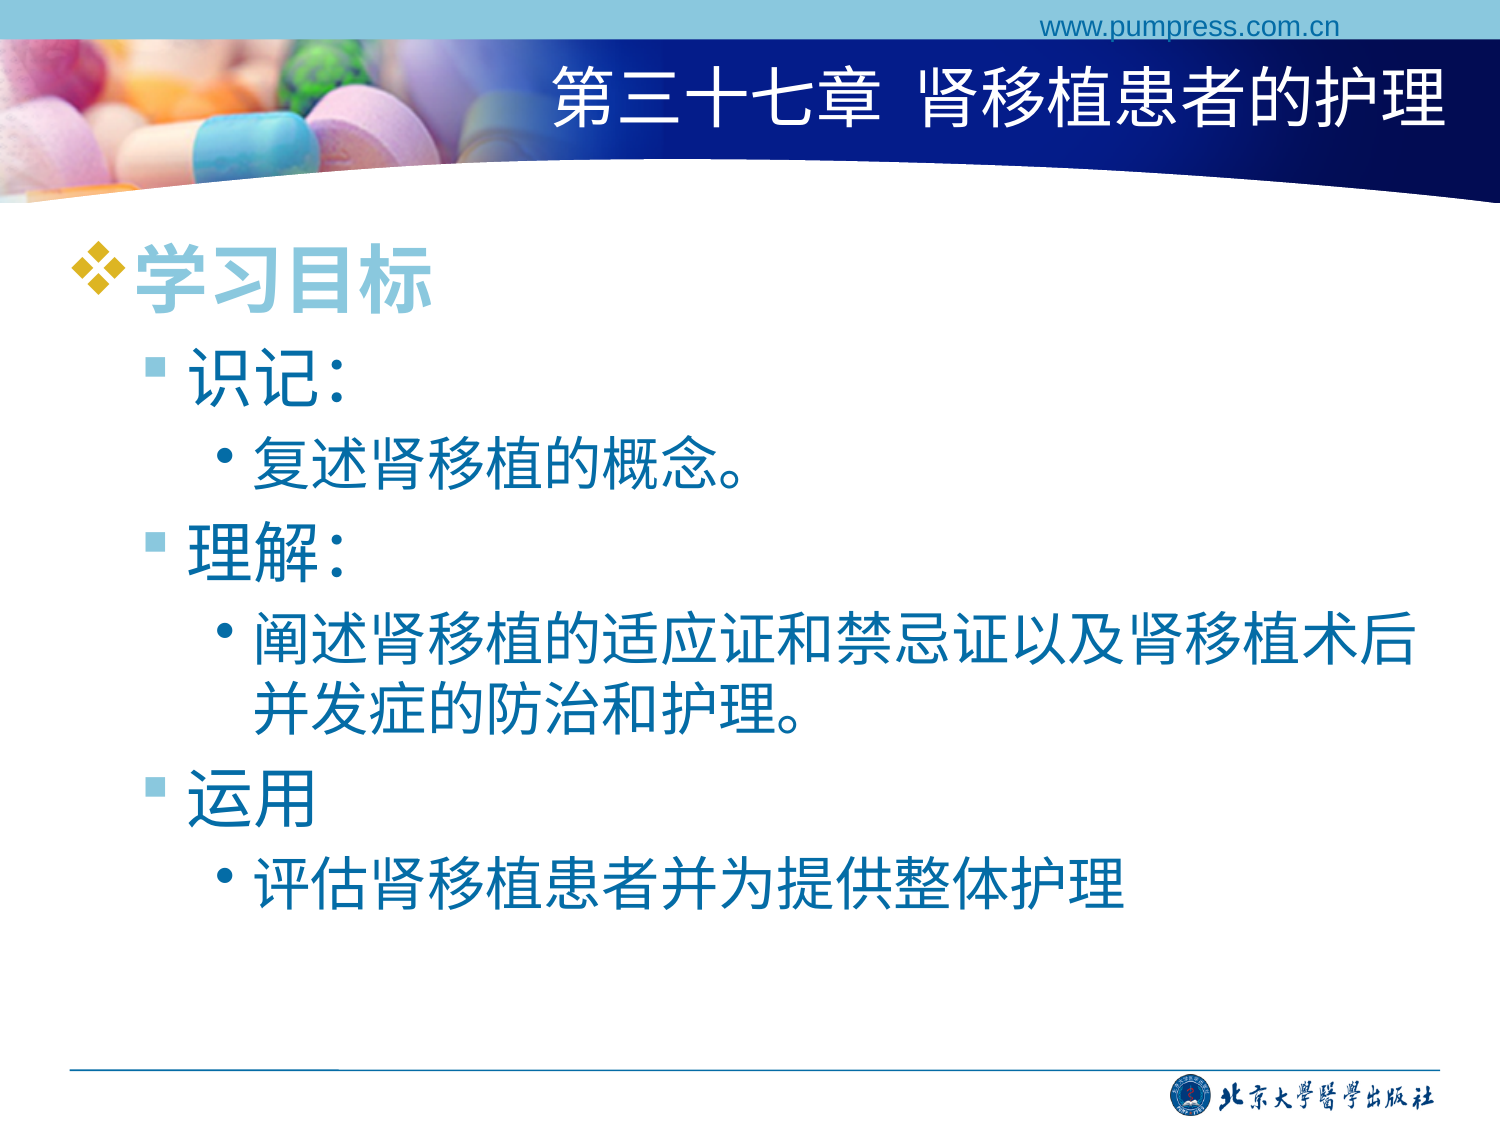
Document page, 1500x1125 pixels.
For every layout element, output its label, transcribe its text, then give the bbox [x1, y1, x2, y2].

title 第三十七章 肾移植患者的护理 [137, 49, 1463, 143]
list 学习目标 识记： 复述肾移植的概念。 理解： 阐述肾移植的适应证和禁忌证以及肾移植术后并发症的防治和护理。 运用 评估肾移植患者并为提供整体护理 [49, 224, 1463, 1026]
picture [0, 40, 1500, 203]
slide_number www.pumpress.com.cn [1025, 0, 1463, 38]
picture [1170, 1074, 1436, 1118]
